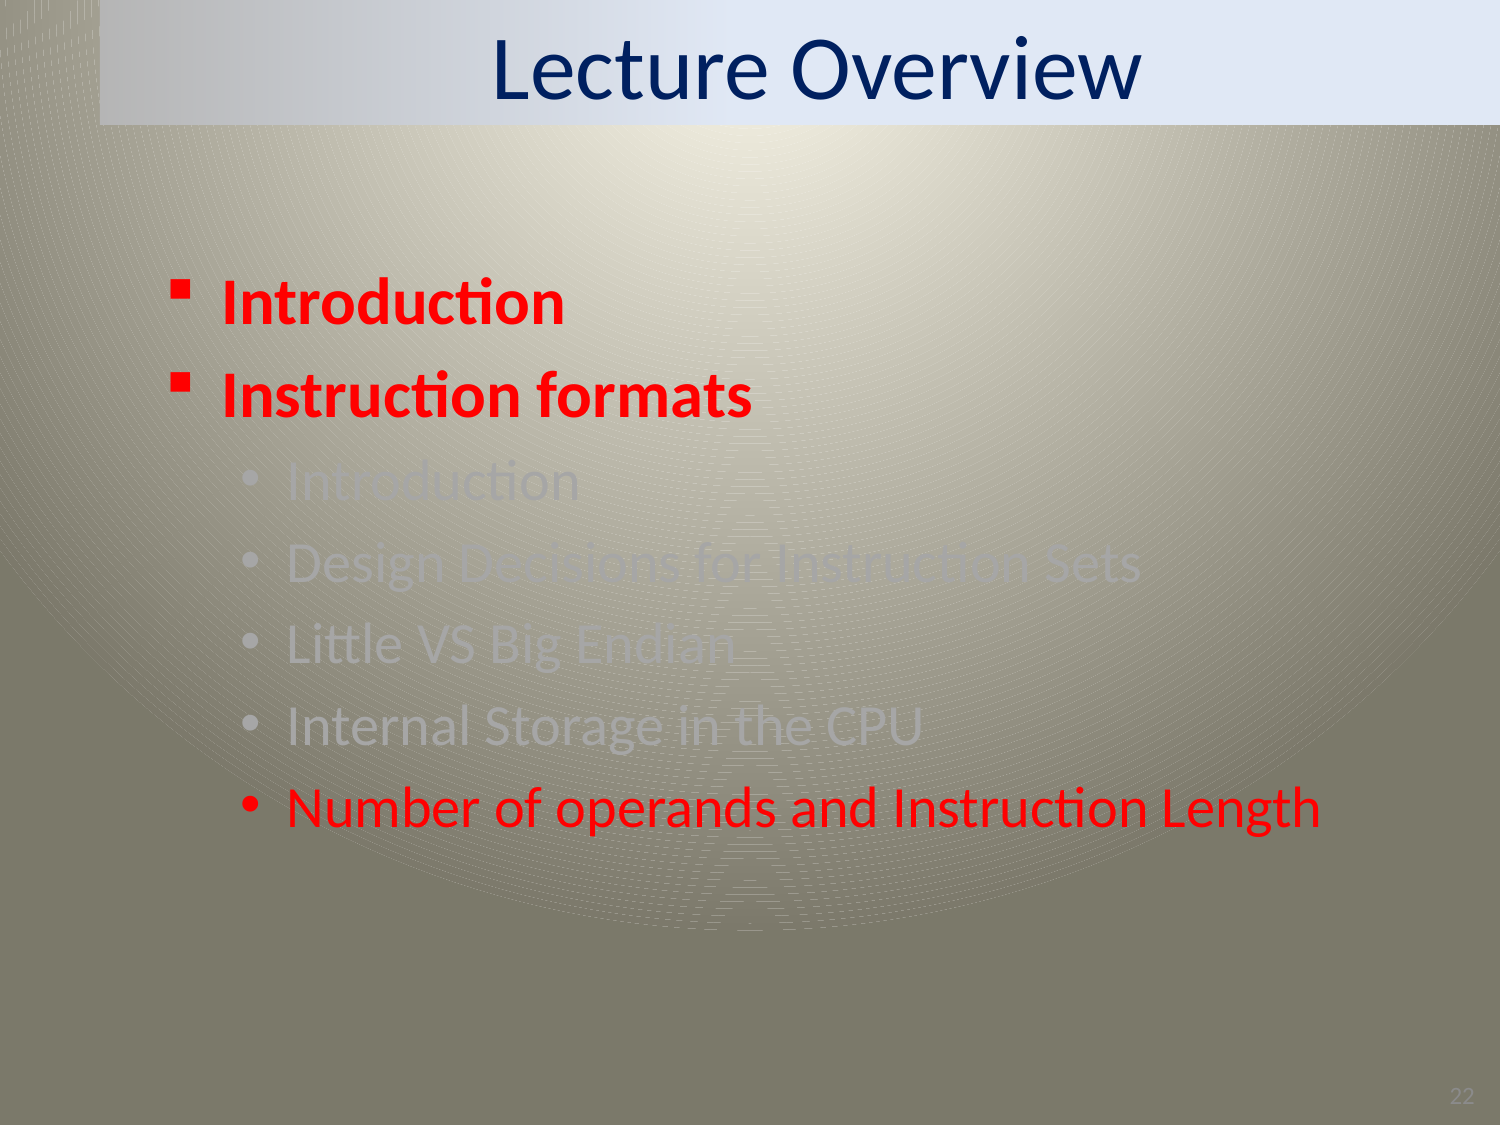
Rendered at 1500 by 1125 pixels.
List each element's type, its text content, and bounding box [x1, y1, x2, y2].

list Introduction Instruction formats Introduction Design Decisions for Instruction Sets Little VS Big Endian Internal Storage in the CPU Number of operands and Instruction Length [150, 249, 1488, 993]
title Lecture Overview [135, 0, 1500, 125]
